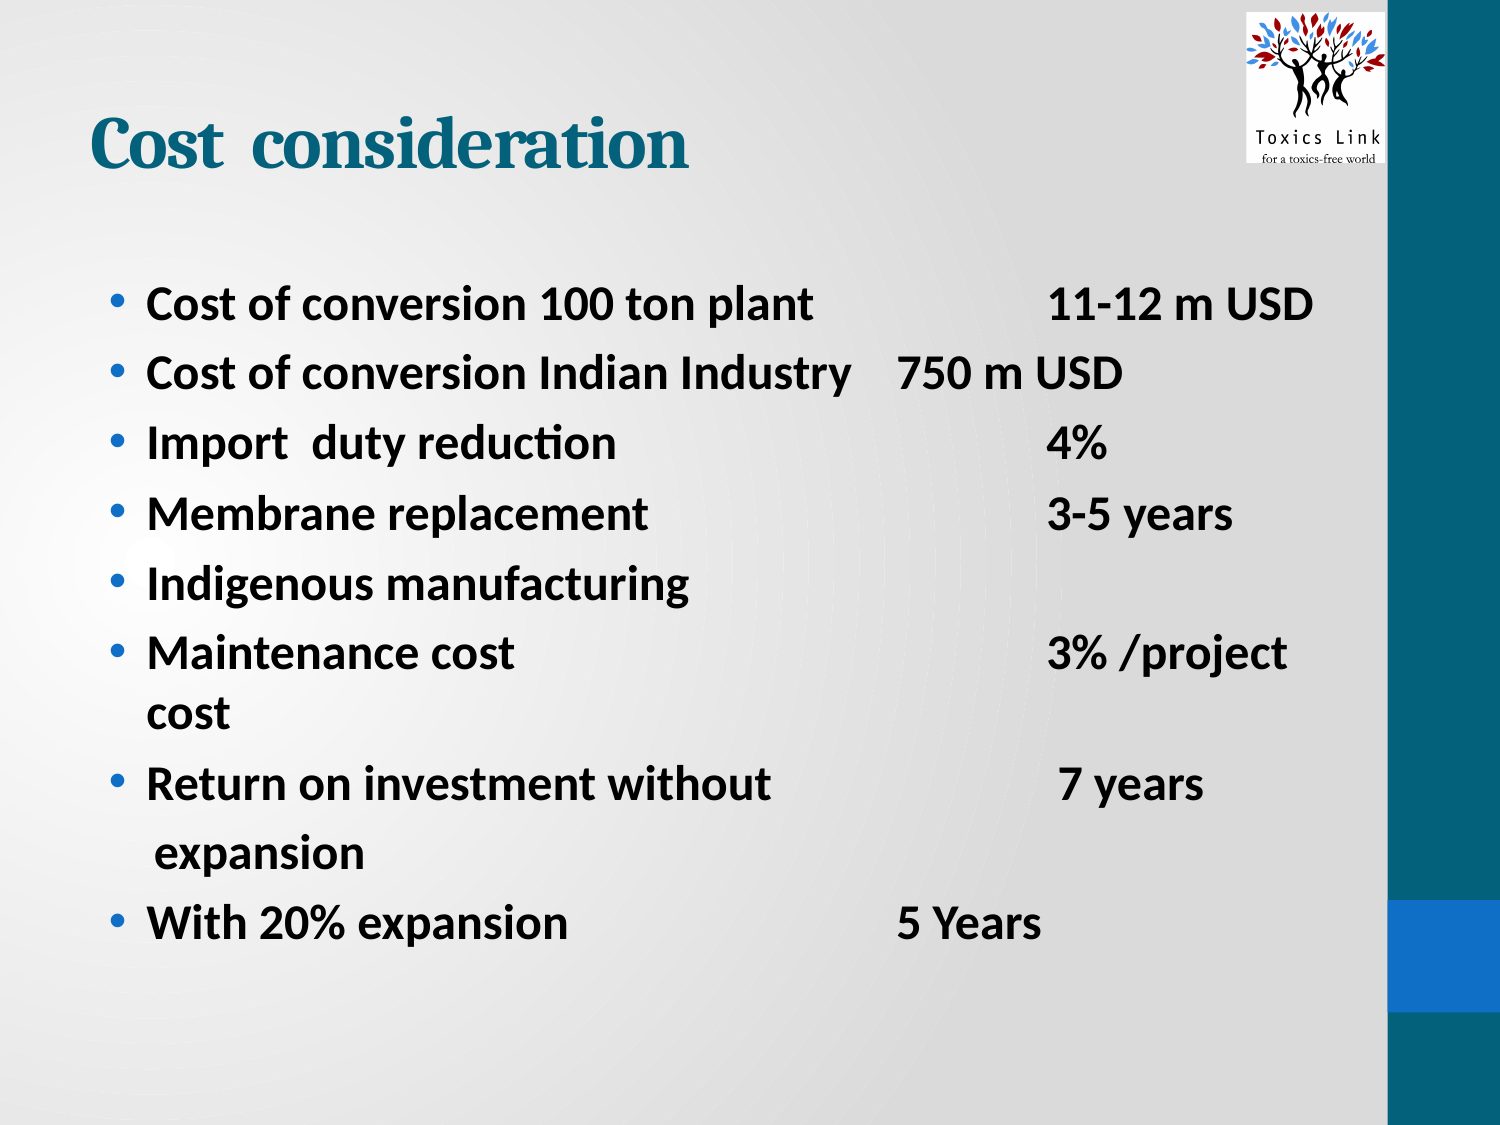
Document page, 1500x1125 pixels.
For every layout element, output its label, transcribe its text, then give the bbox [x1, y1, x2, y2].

picture [1246, 12, 1385, 163]
list Cost of conversion 100 ton plant 11-12 m USD Cost of conversion Indian Industry 750 m USD Import duty reduction 4% Membrane replacement 3-5 years Indigenous manufacturing Maintenance cost 3% /project cost Return on investment without 7 years expansion With 20% expansion 5 Years [75, 262, 1363, 1050]
title Cost consideration [75, 45, 1325, 233]
